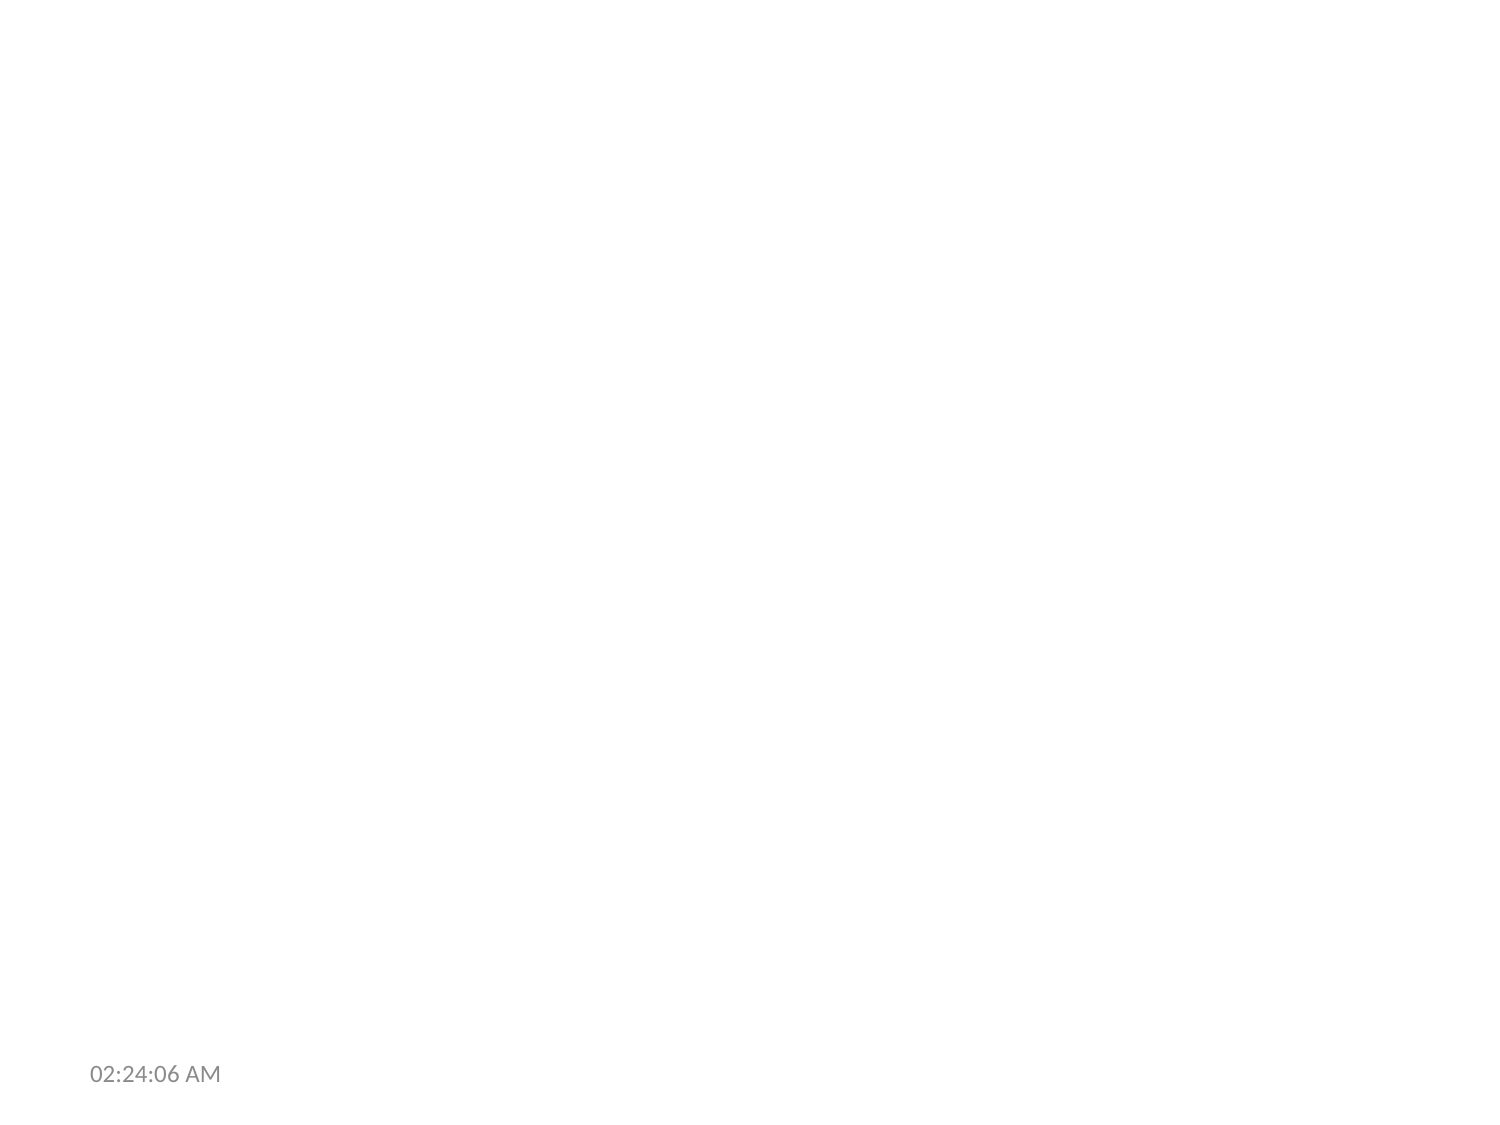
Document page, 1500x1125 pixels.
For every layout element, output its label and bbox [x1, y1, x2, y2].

slide_number [75, 1042, 425, 1103]
